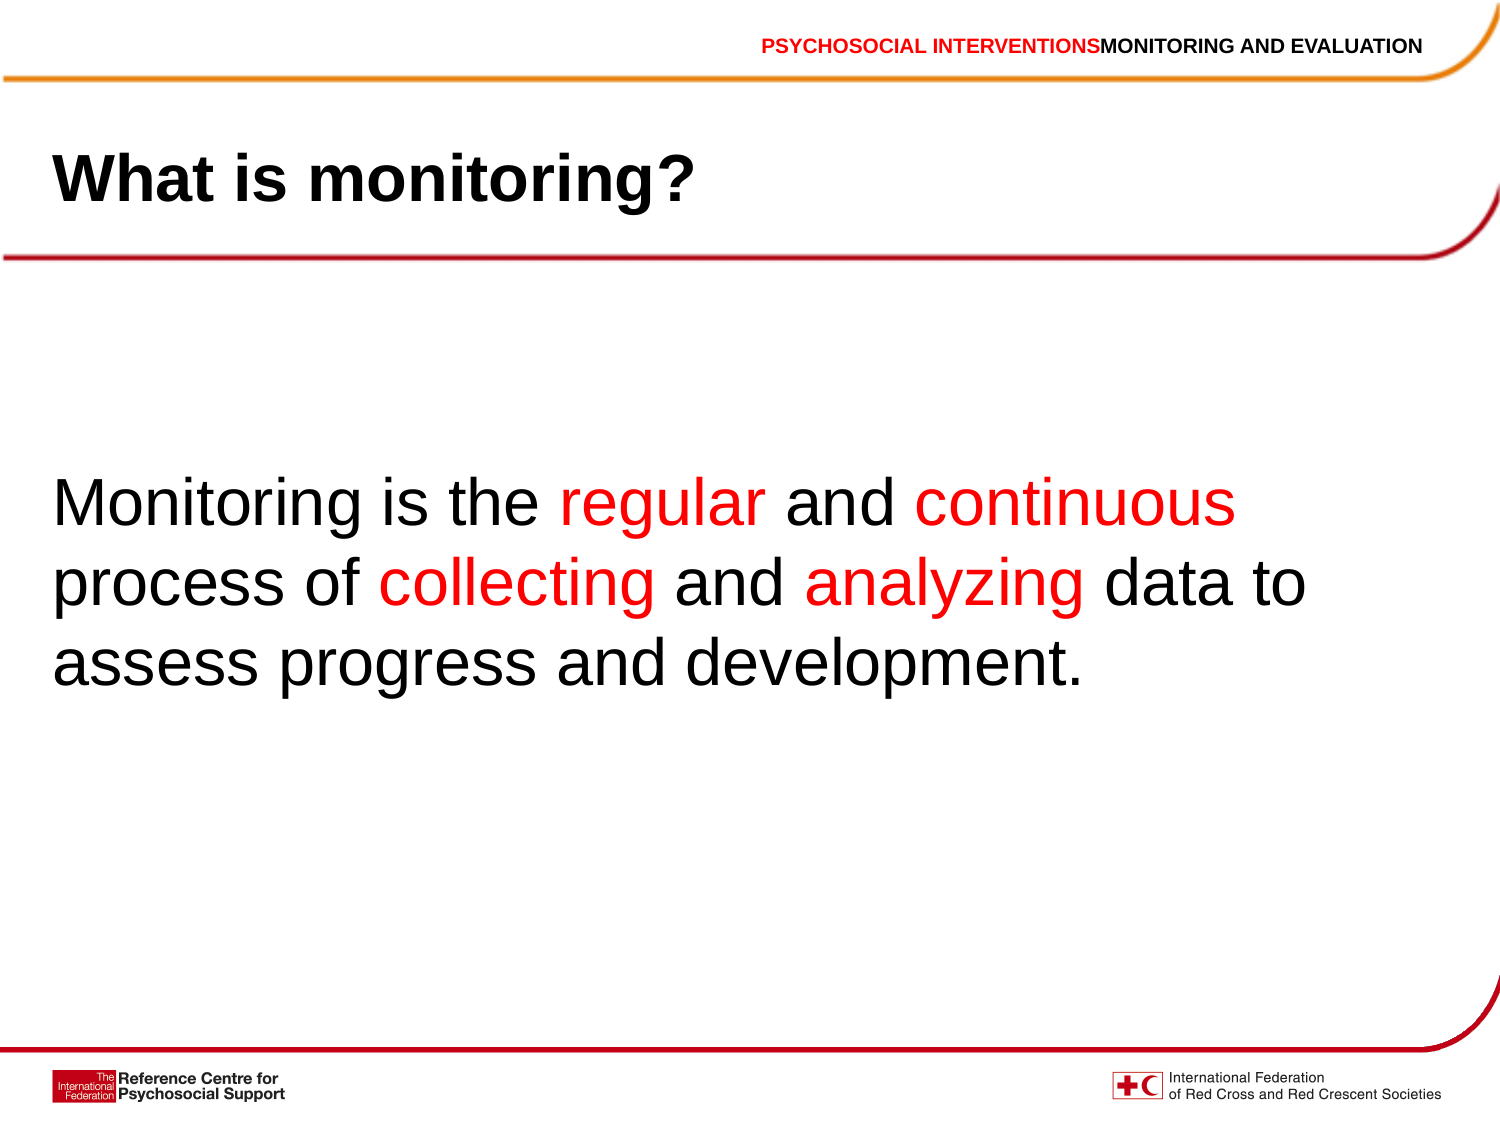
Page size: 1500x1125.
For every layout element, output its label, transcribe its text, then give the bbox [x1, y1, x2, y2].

picture [0, 974, 1500, 1125]
picture [0, 0, 1500, 265]
title Monitoring is the regular and continuous process of collecting and analyzing data to assess progress and development. [37, 474, 1451, 763]
